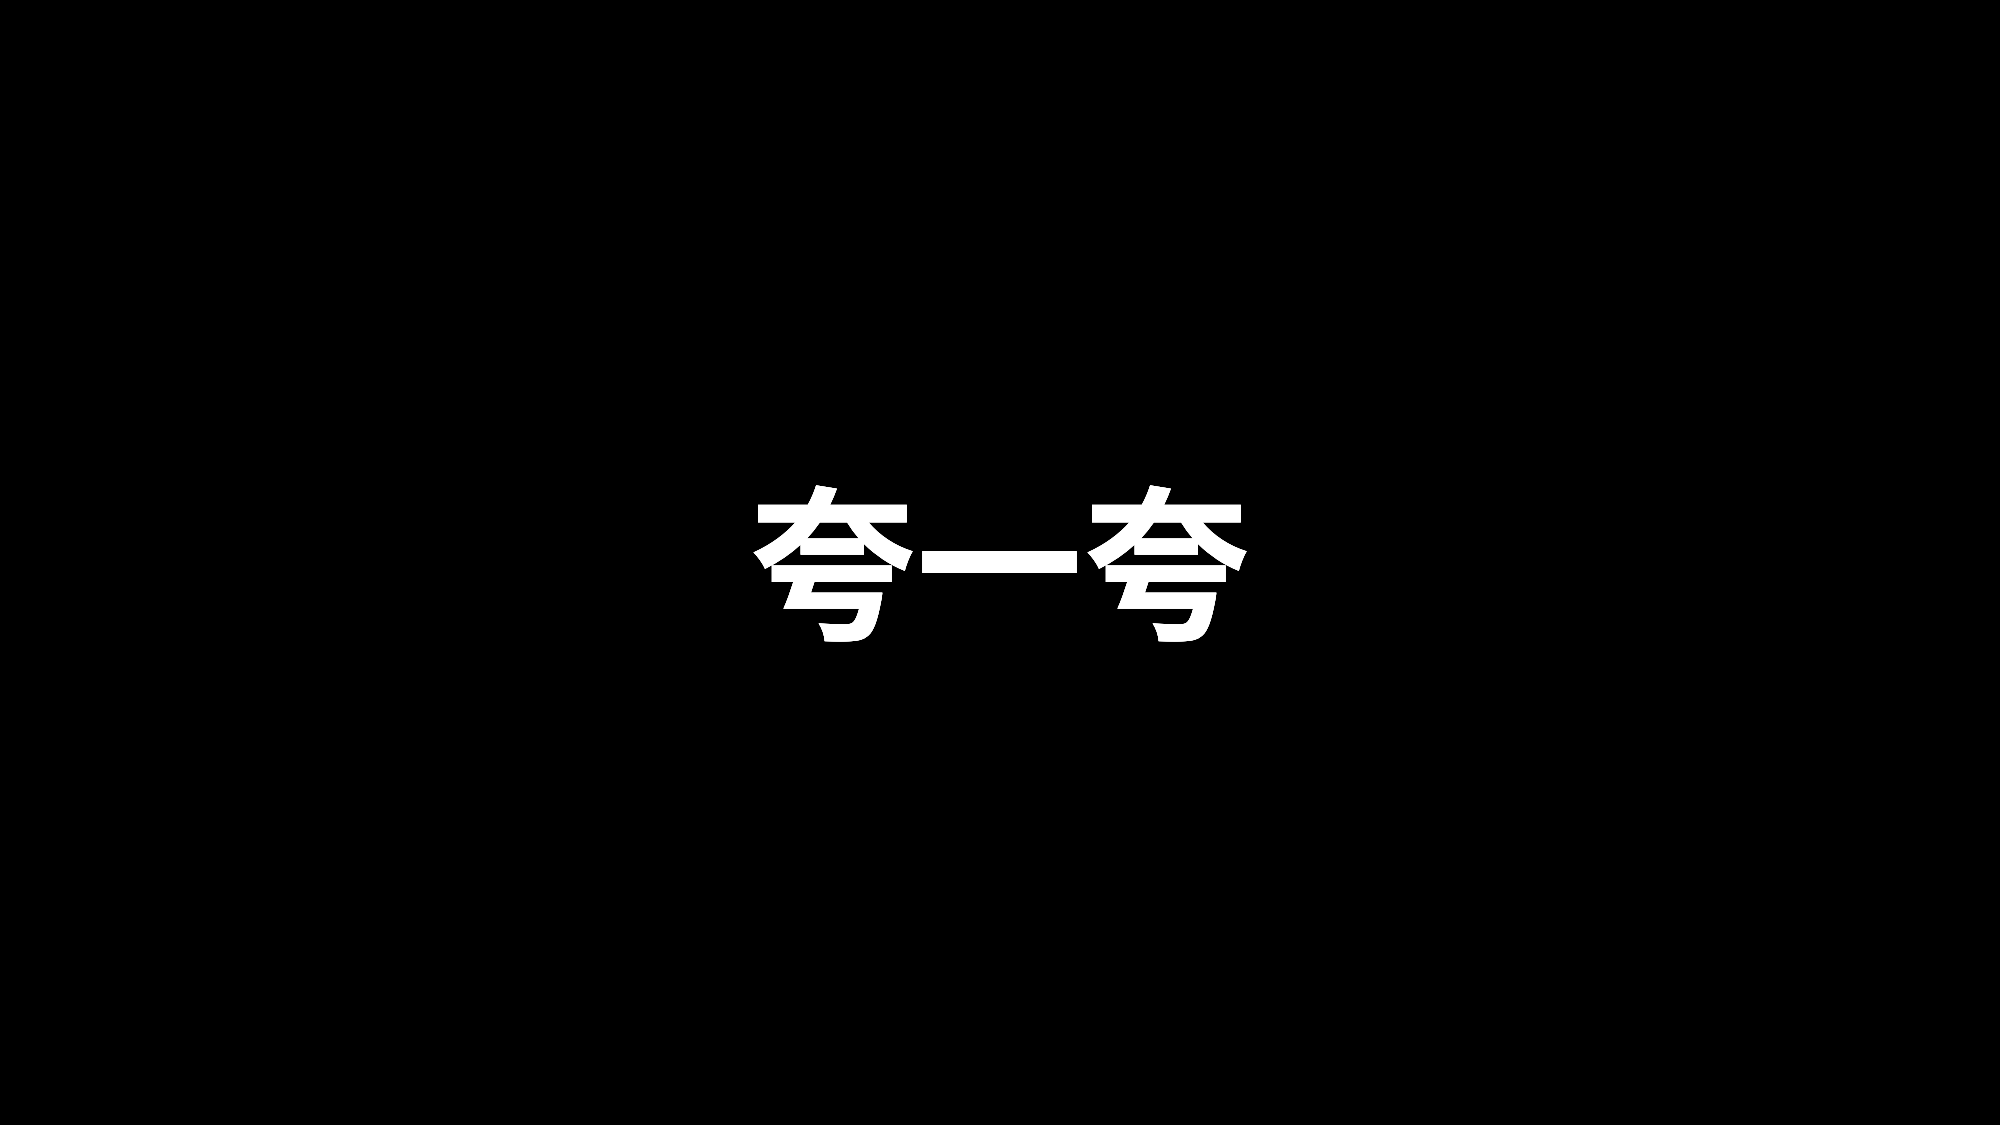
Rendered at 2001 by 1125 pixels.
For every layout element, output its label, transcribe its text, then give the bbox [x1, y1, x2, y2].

text_box 夸一夸 [595, 453, 1405, 669]
